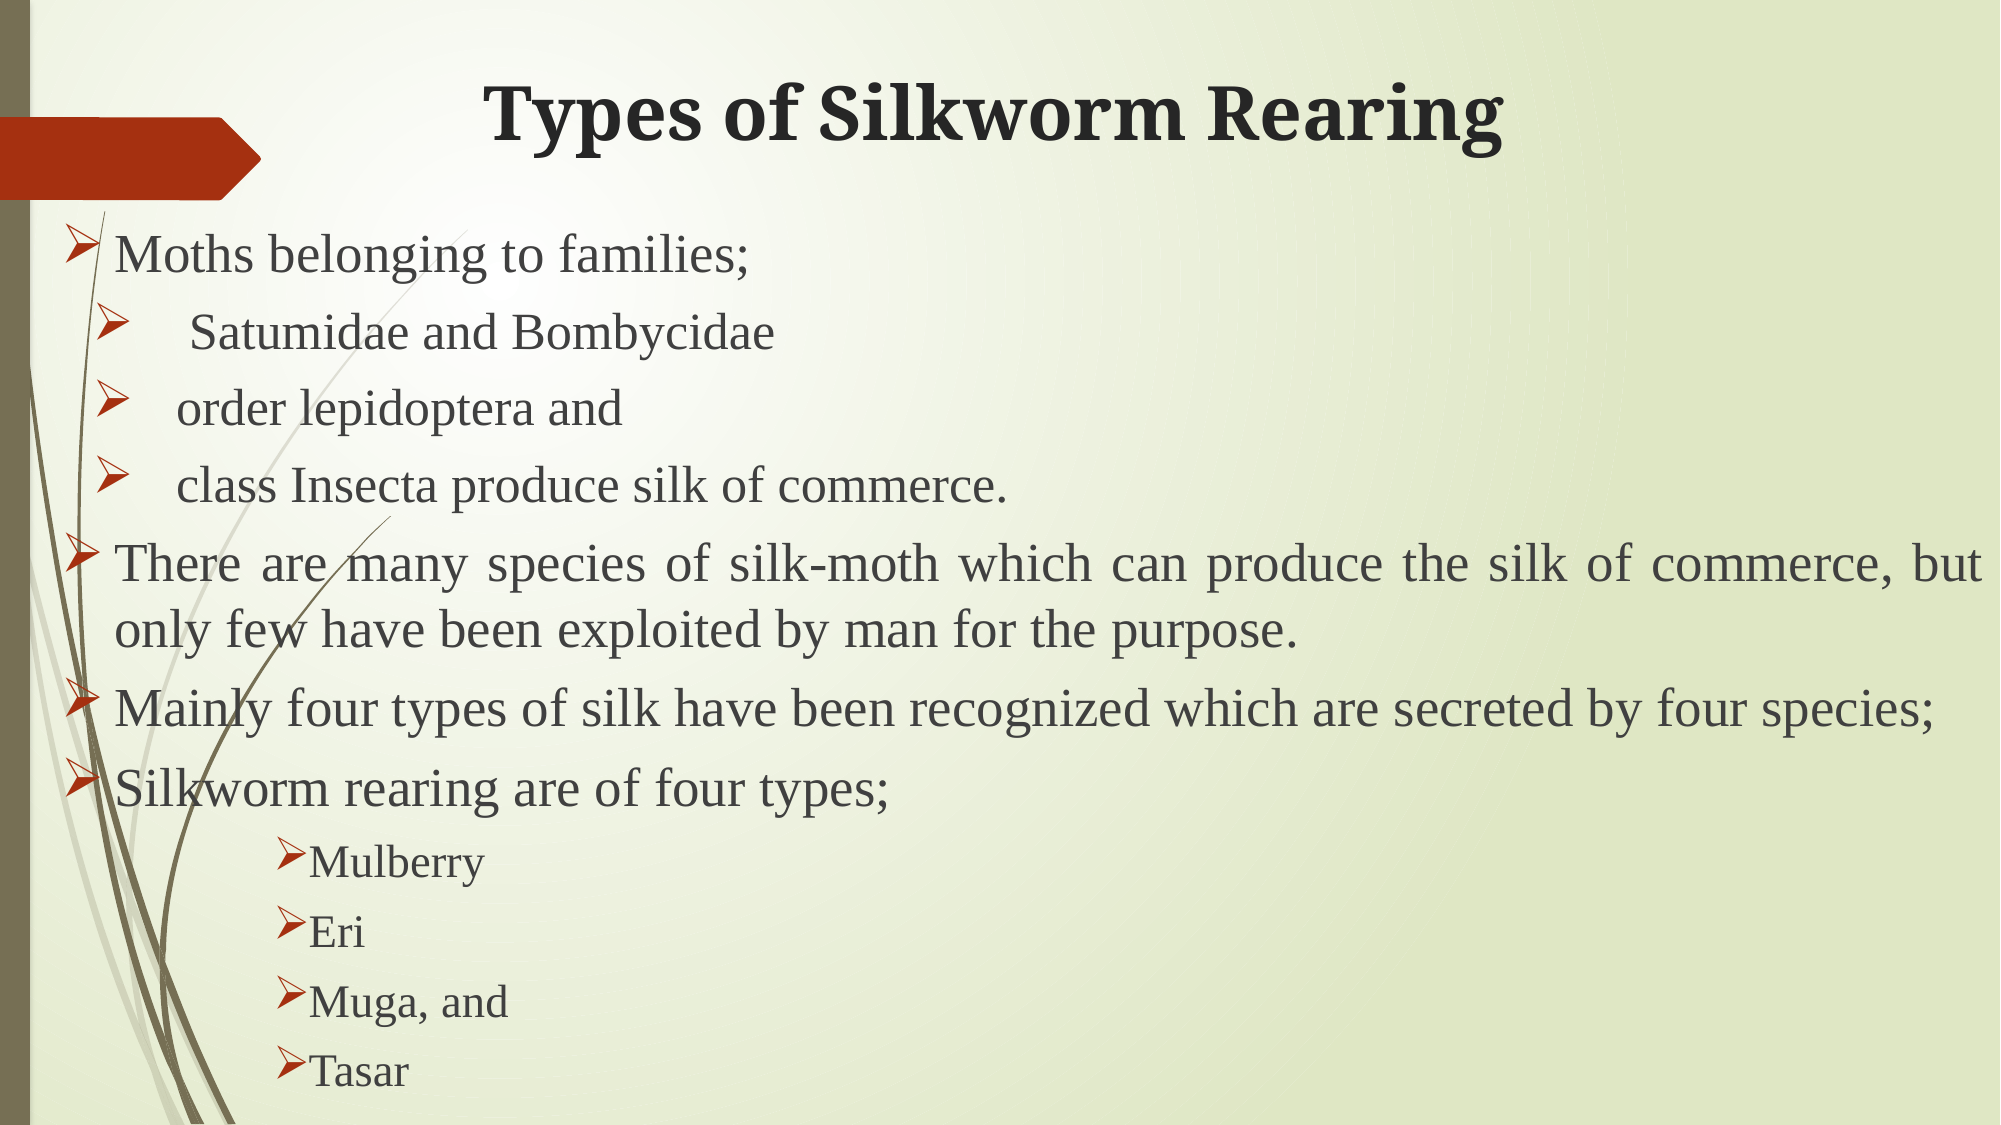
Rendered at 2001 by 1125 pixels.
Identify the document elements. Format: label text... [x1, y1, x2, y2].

title Types of Silkworm Rearing [111, 57, 1879, 210]
list Moths belonging to families; Satumidae and Bombycidae order lepidoptera and class Insecta produce silk of commerce. There are many species of silk-moth which can produce the silk of commerce, but only few have been exploited by man for the purpose. Mainly four types of silk have been recognized which are secreted by four species; Silkworm rearing are of four types; Mulberry Eri Muga, and Tasar [46, 210, 2000, 1125]
